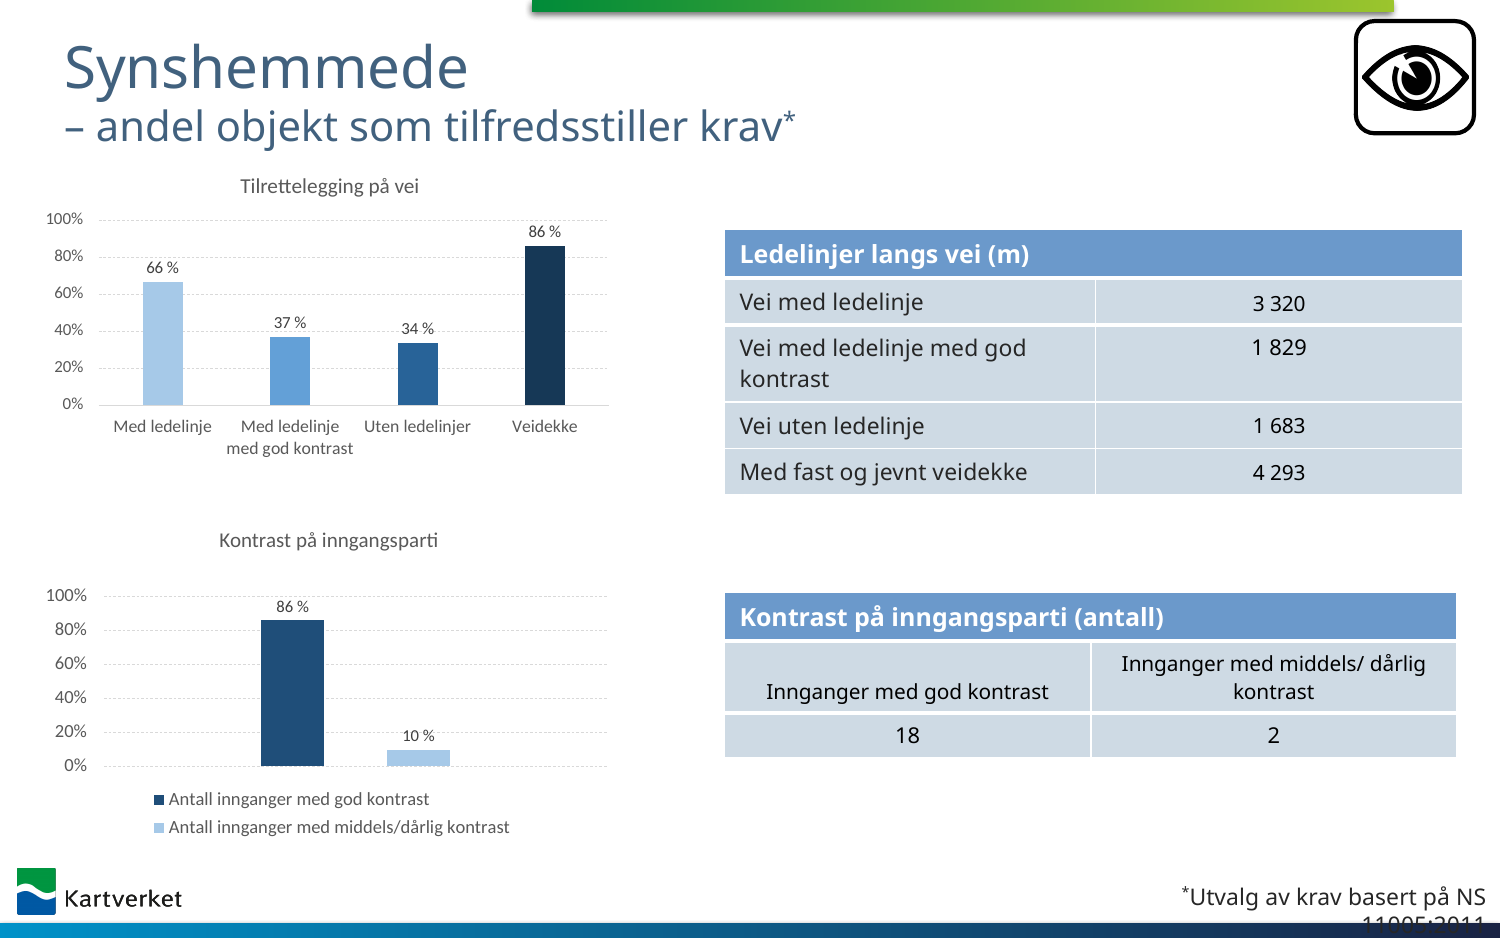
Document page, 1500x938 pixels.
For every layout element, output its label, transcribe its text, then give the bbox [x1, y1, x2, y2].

table_cell Med fast og jevnt veidekke [725, 449, 1095, 494]
table_header Kontrast på inngangsparti (antall) [725, 593, 1456, 639]
table_cell 2 [1092, 715, 1456, 757]
table_cell Vei med ledelinje med god kontrast [725, 327, 1095, 401]
table_cell Innganger med god kontrast [725, 643, 1090, 711]
table_cell 1 683 [1096, 403, 1462, 448]
table_cell 4 293 [1096, 449, 1462, 494]
table_cell Vei med ledelinje [725, 280, 1095, 323]
picture [41, 166, 619, 492]
table_cell 18 [725, 715, 1090, 757]
picture [41, 520, 617, 846]
table_cell Vei uten ledelinje [725, 403, 1095, 448]
table_cell 1 829 [1096, 327, 1462, 401]
text_box Synshemmede – andel objekt som tilfredsstiller krav* [49, 24, 1431, 158]
table_cell Innganger med middels/ dårlig kontrast [1092, 643, 1456, 711]
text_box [1355, 20, 1475, 134]
table_cell 3 320 [1096, 280, 1462, 323]
text_box *Utvalg av krav basert på NS 11005:2011 [1068, 873, 1500, 938]
table_header Ledelinjer langs vei (m) [725, 230, 1462, 276]
